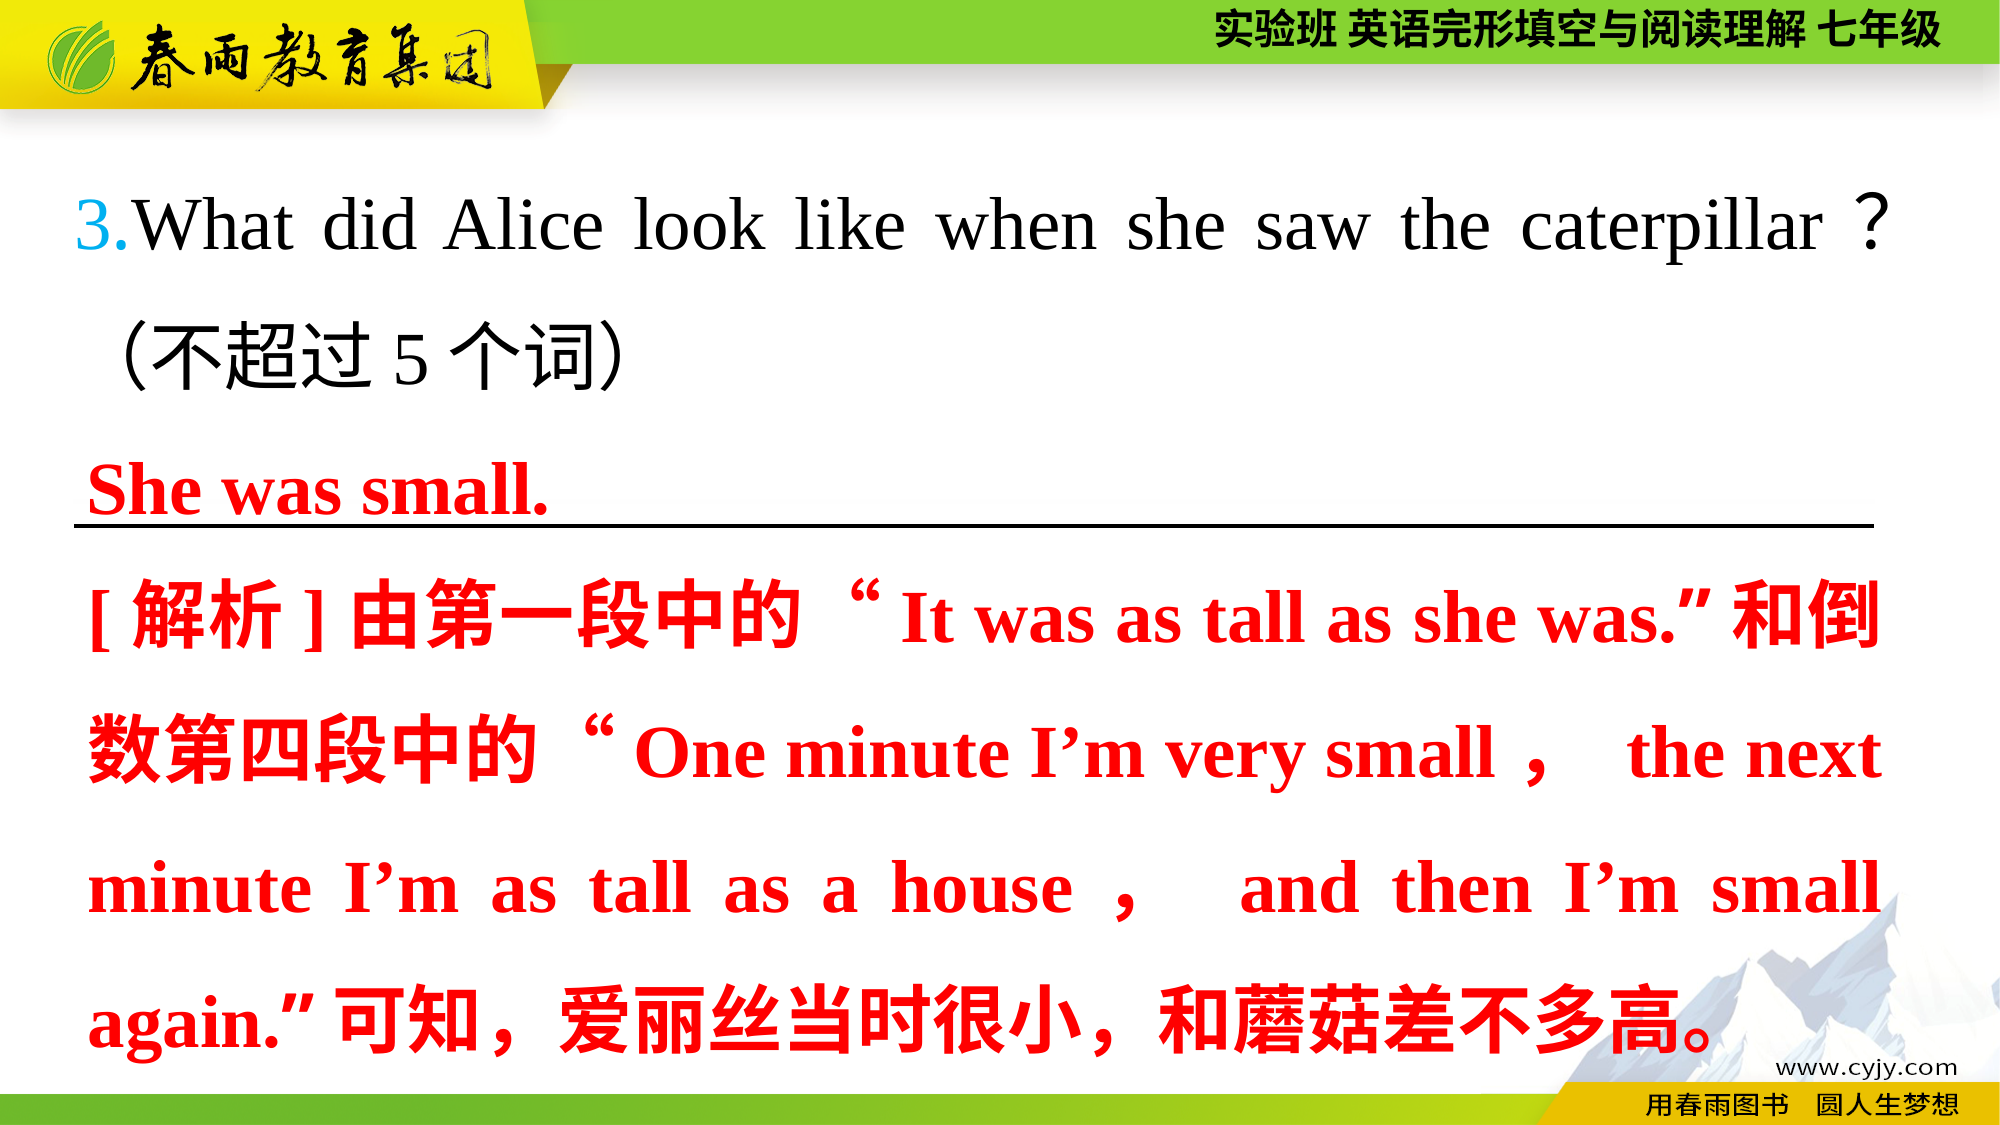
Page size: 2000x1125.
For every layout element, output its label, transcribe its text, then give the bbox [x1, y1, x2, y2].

picture [0, 0, 2000, 1125]
text_box She was small. [71, 386, 1899, 537]
list 3.What did Alice look like when she saw the caterpillar？（不超过5个词） ———————————————————————— [59, 122, 1944, 547]
text_box [解析]由第一段中的“It was as tall as she was.”和倒数第四段中的“One minute I’m very small， the next minute I’m as tall as a house， and then I’m small again.”可知，爱丽丝当时很小，和蘑菇差不多高。 [72, 515, 1898, 1071]
